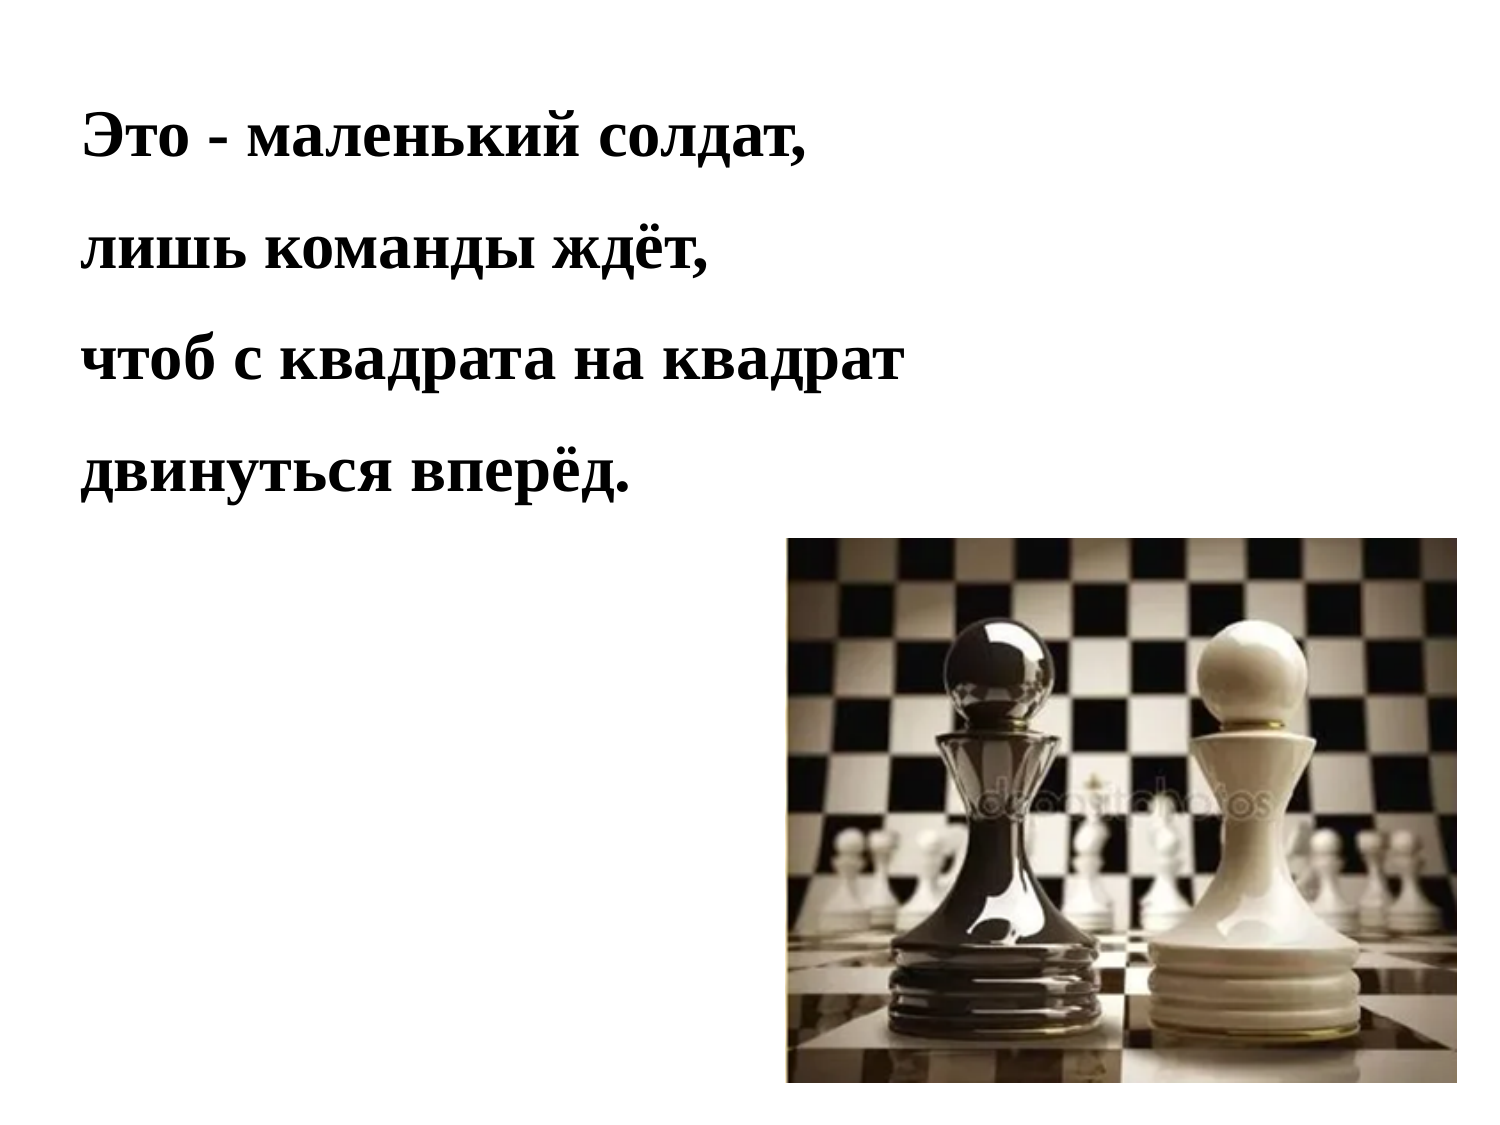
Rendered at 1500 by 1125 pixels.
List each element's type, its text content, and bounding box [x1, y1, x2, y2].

picture [785, 538, 1457, 1083]
list Это - маленький солдат, лишь команды ждёт, чтоб с квадрата на квадрат двинуться вперёд. [64, 66, 1359, 965]
